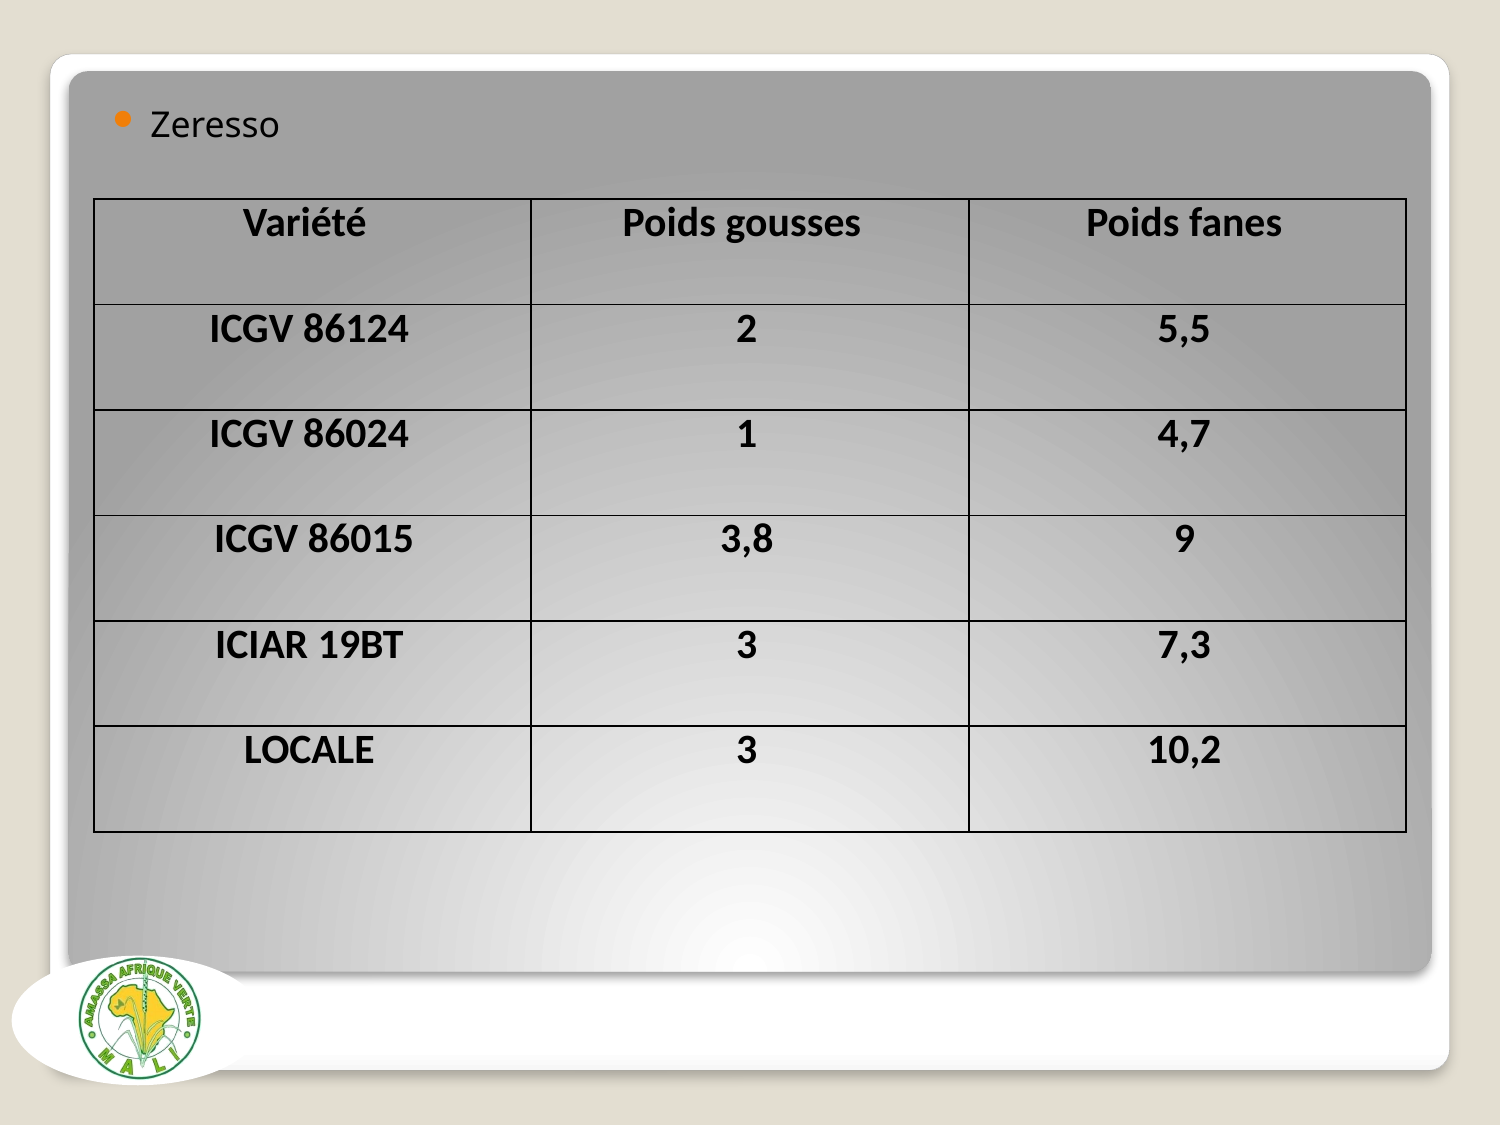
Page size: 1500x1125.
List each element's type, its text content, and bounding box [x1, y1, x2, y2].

table_cell 3,8 [532, 516, 968, 620]
table_cell ICGV 86015 [95, 516, 530, 620]
list Zeresso [82, 86, 1425, 153]
table_cell LOCALE [95, 727, 530, 831]
table_cell 5,5 [970, 305, 1405, 409]
table_cell 2 [532, 305, 968, 409]
table_cell 3 [532, 727, 968, 831]
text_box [11, 948, 265, 1091]
table_header Variété [95, 200, 530, 304]
table_cell 10,2 [970, 727, 1405, 831]
table_header Poids fanes [970, 200, 1405, 304]
table_header Poids gousses [532, 200, 968, 304]
table_cell 3 [532, 622, 968, 725]
table_cell ICGV 86124 [95, 305, 530, 409]
table_cell 1 [532, 411, 968, 515]
table_cell ICIAR 19BT [95, 622, 530, 725]
table_cell 4,7 [970, 411, 1405, 515]
table_cell ICGV 86024 [95, 411, 530, 515]
table_cell 7,3 [970, 622, 1405, 725]
table_cell 9 [970, 516, 1405, 620]
